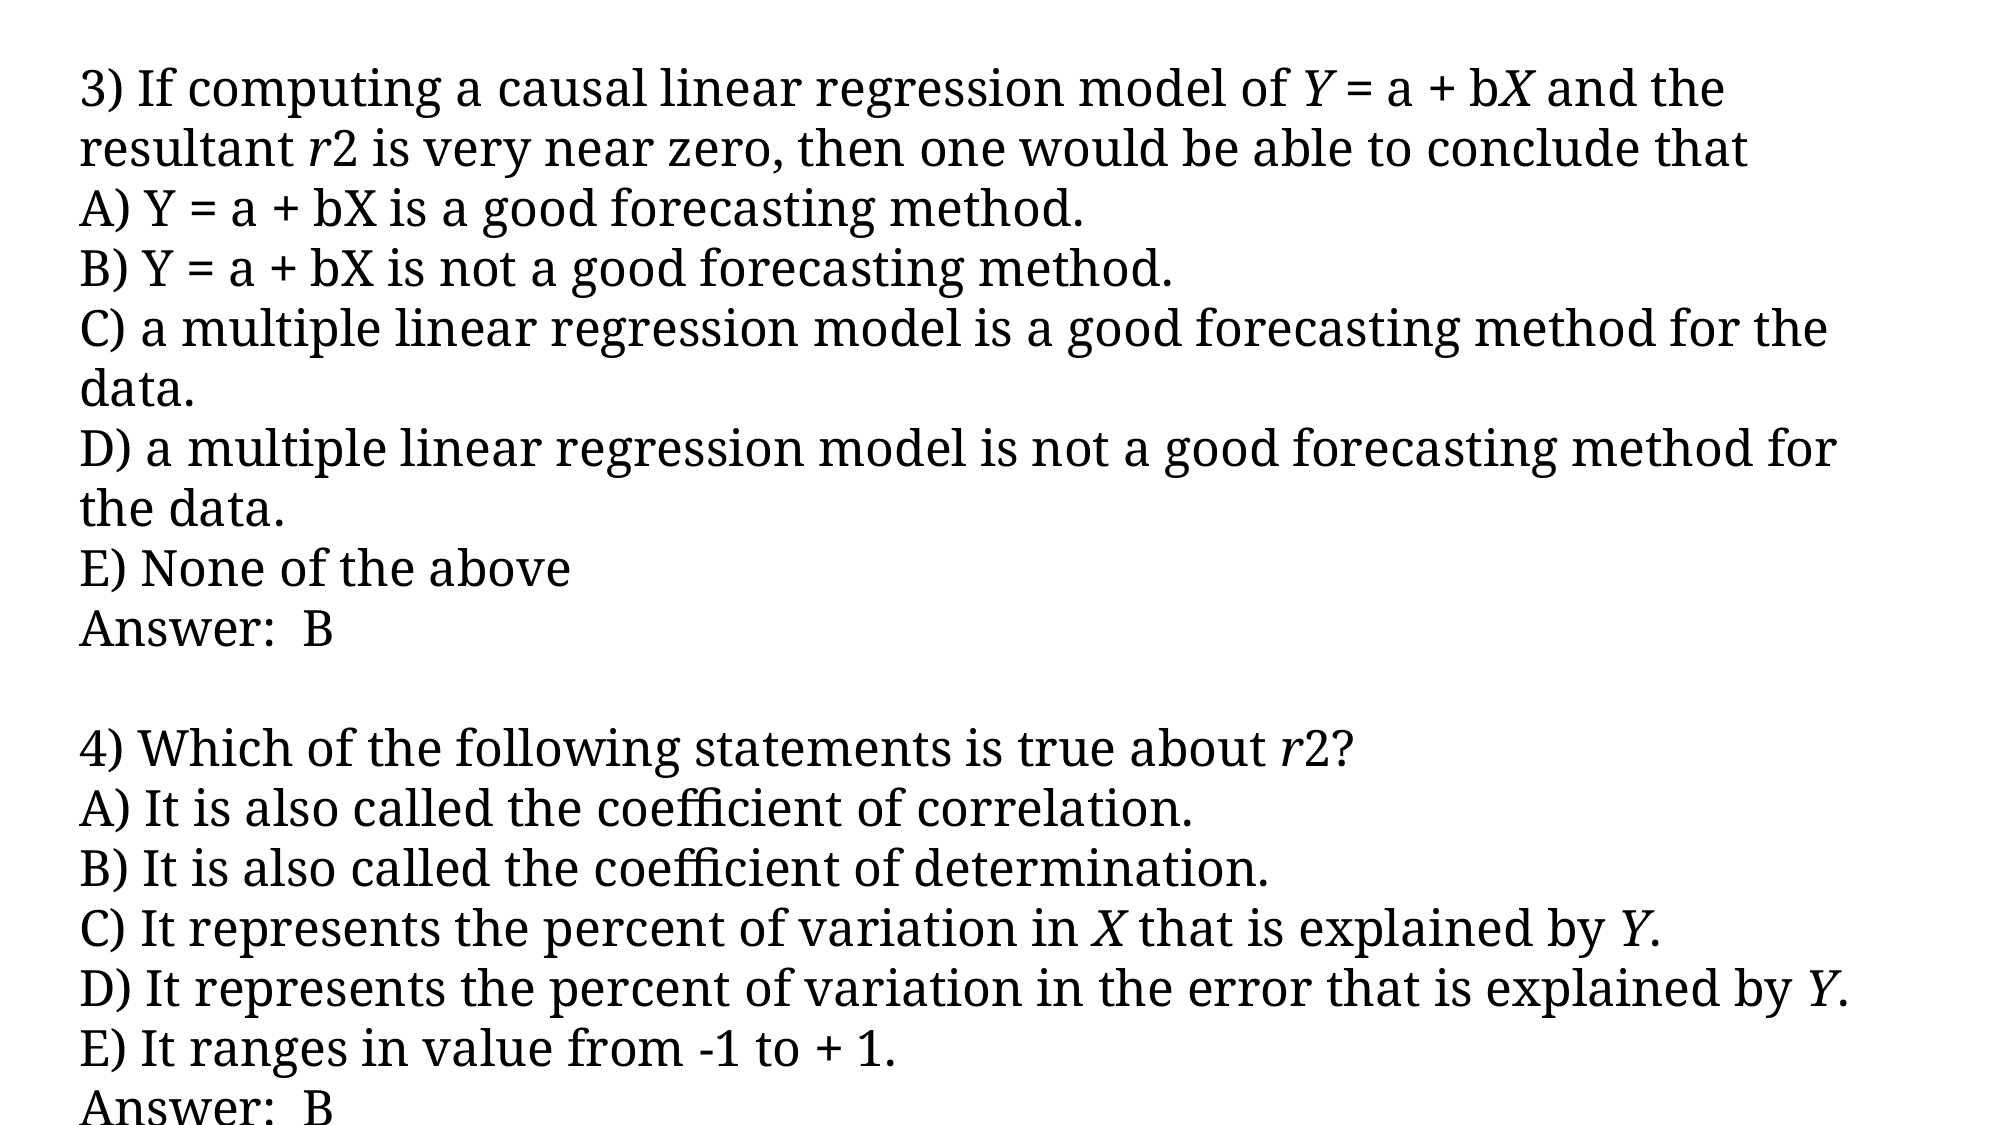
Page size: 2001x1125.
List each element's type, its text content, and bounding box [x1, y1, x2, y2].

text_box 3) If computing a causal linear regression model of Y = a + bX and the resultant r2 is very near zero, then one would be able to conclude that A) Y = a + bX is a good forecasting method. B) Y = a + bX is not a good forecasting method. C) a multiple linear regression model is a good forecasting method for the data. D) a multiple linear regression model is not a good forecasting method for the data. E) None of the above Answer: B 4) Which of the following statements is true about r2? A) It is also called the coefficient of correlation. B) It is also called the coefficient of determination. C) It represents the percent of variation in X that is explained by Y. D) It represents the percent of variation in the error that is explained by Y. E) It ranges in value from -1 to + 1. Answer: B [64, 49, 1916, 1125]
